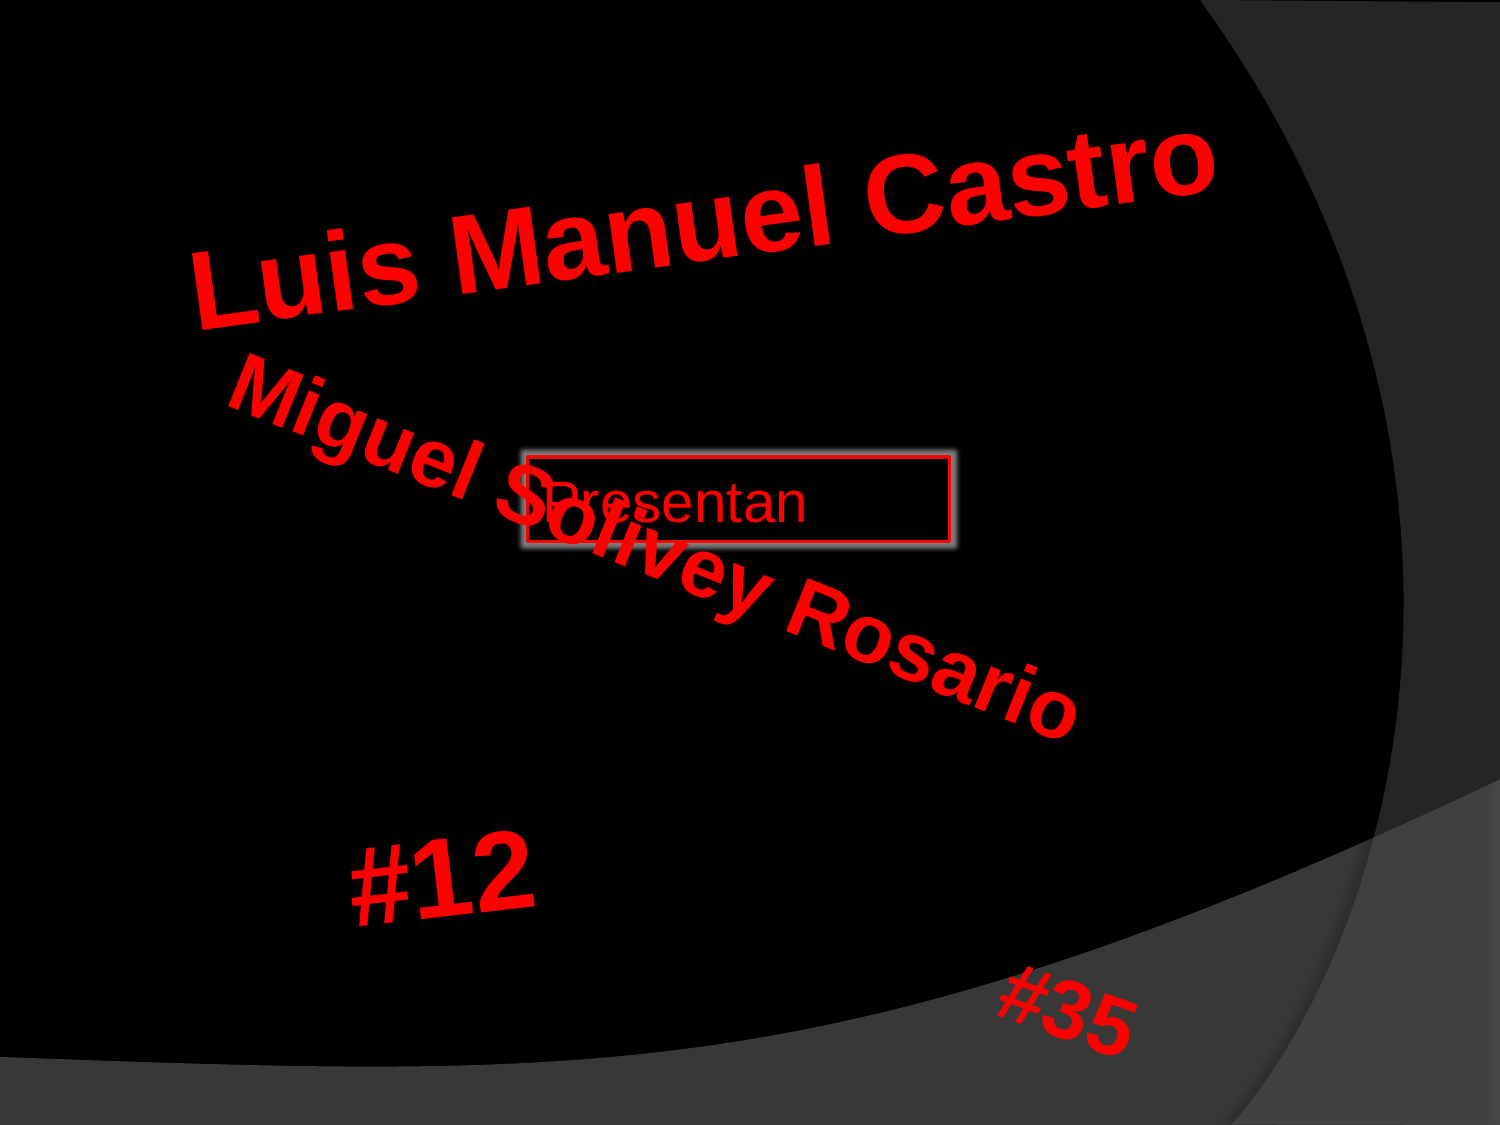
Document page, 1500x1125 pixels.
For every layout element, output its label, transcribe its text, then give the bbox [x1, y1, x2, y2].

text_box Presentan [594, 455, 951, 543]
text_box #35 [971, 924, 1169, 1089]
text_box Luis Manuel Castro [163, 68, 1242, 363]
text_box #12 [323, 784, 559, 960]
text_box Miguel Solivey Rosario [200, 314, 1117, 774]
